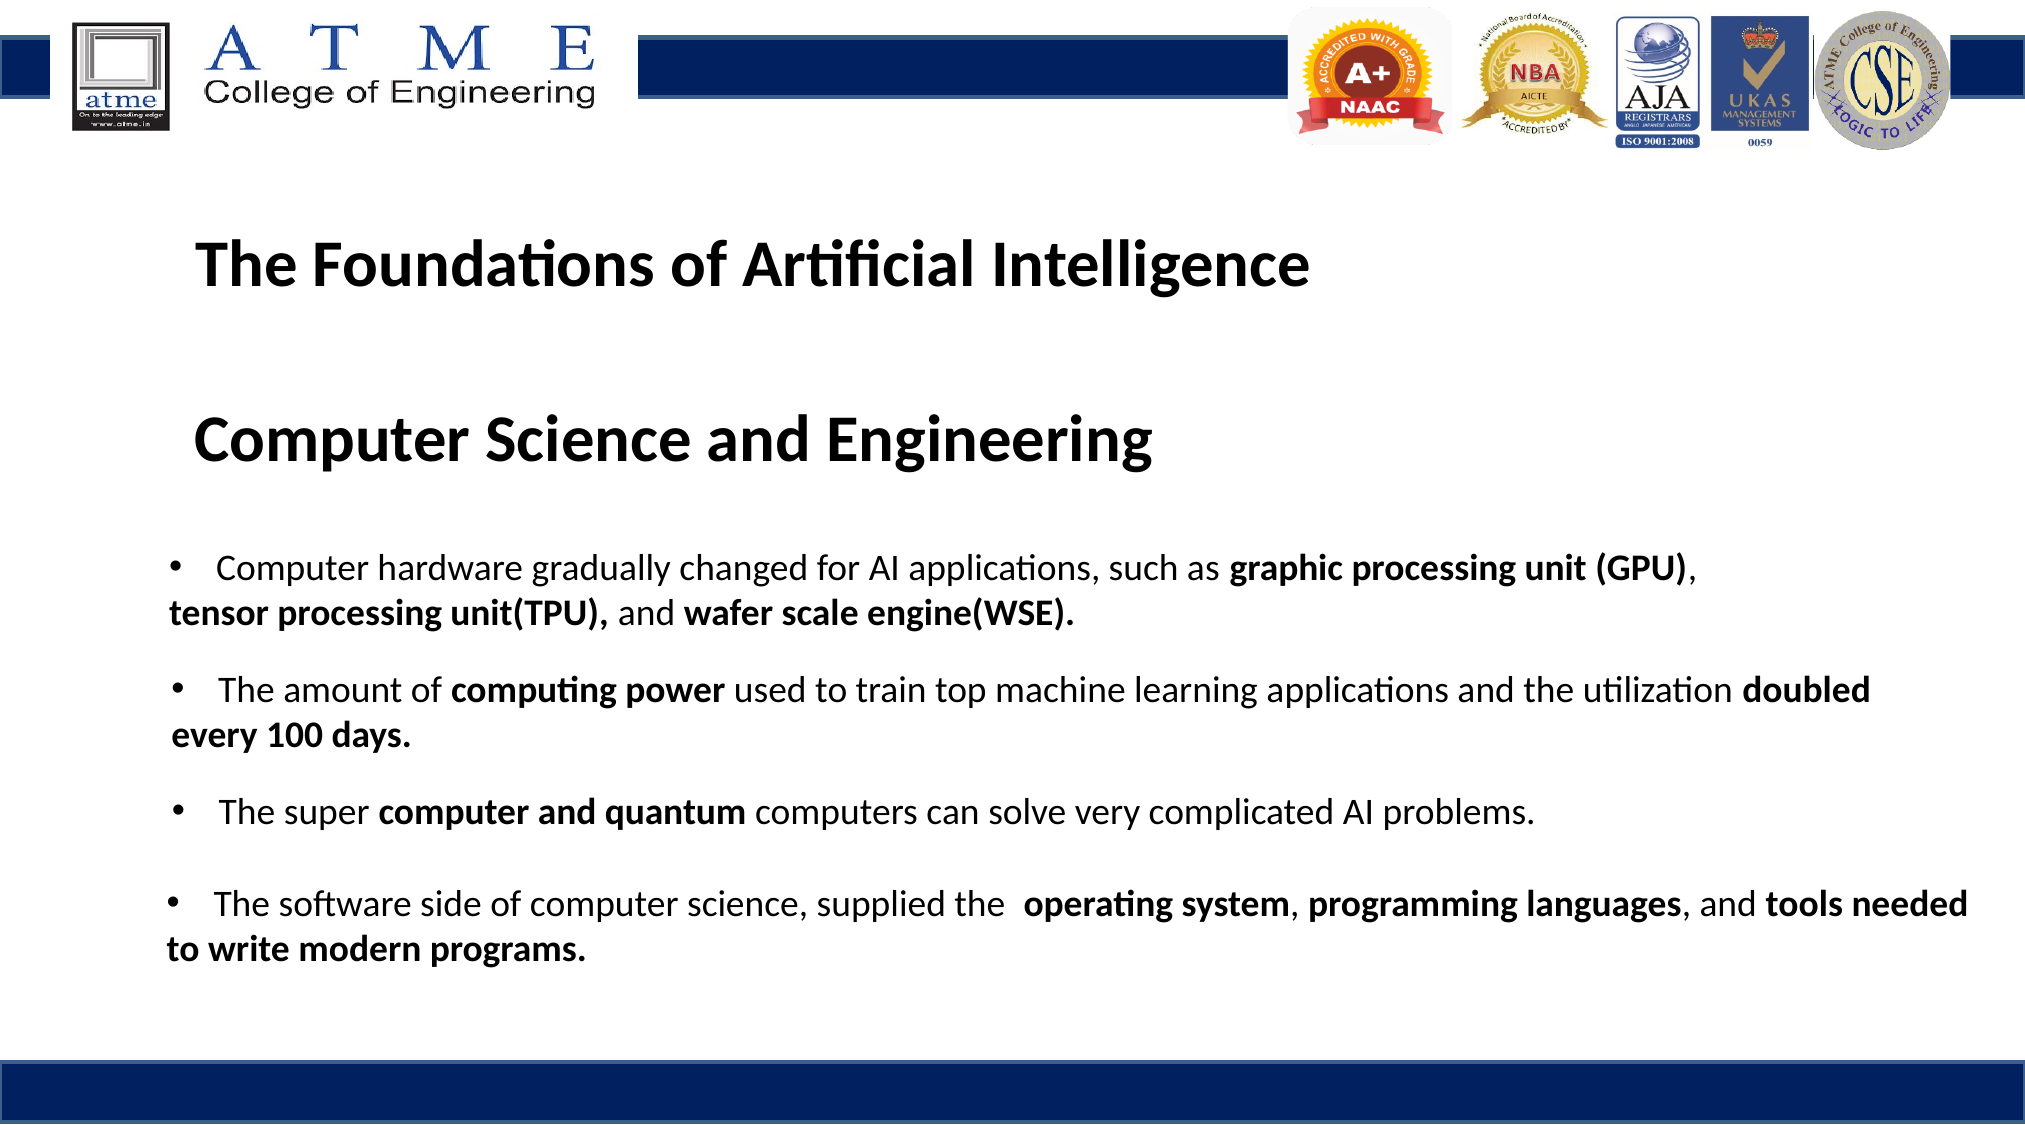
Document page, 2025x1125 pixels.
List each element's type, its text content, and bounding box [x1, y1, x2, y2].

text_box The super computer and quantum computers can solve very complicated AI problems. [157, 779, 1552, 840]
picture [1287, 6, 1813, 150]
text_box The amount of computing power used to train top machine learning applications and the utilization doubled every 100 days. [156, 657, 1886, 763]
picture [50, 0, 638, 150]
text_box The software side of computer science, supplied the operating system, programming languages, and tools needed to write modern programs. [151, 871, 1984, 976]
picture [1814, 9, 1951, 151]
text_box The Foundations of Artificial Intelligence [180, 212, 1327, 308]
text_box Computer Science and Engineering [179, 387, 1169, 483]
text_box Computer hardware gradually changed for AI applications, such as graphic processing unit (GPU), tensor processing unit(TPU), and wafer scale engine(WSE). [154, 535, 1721, 641]
